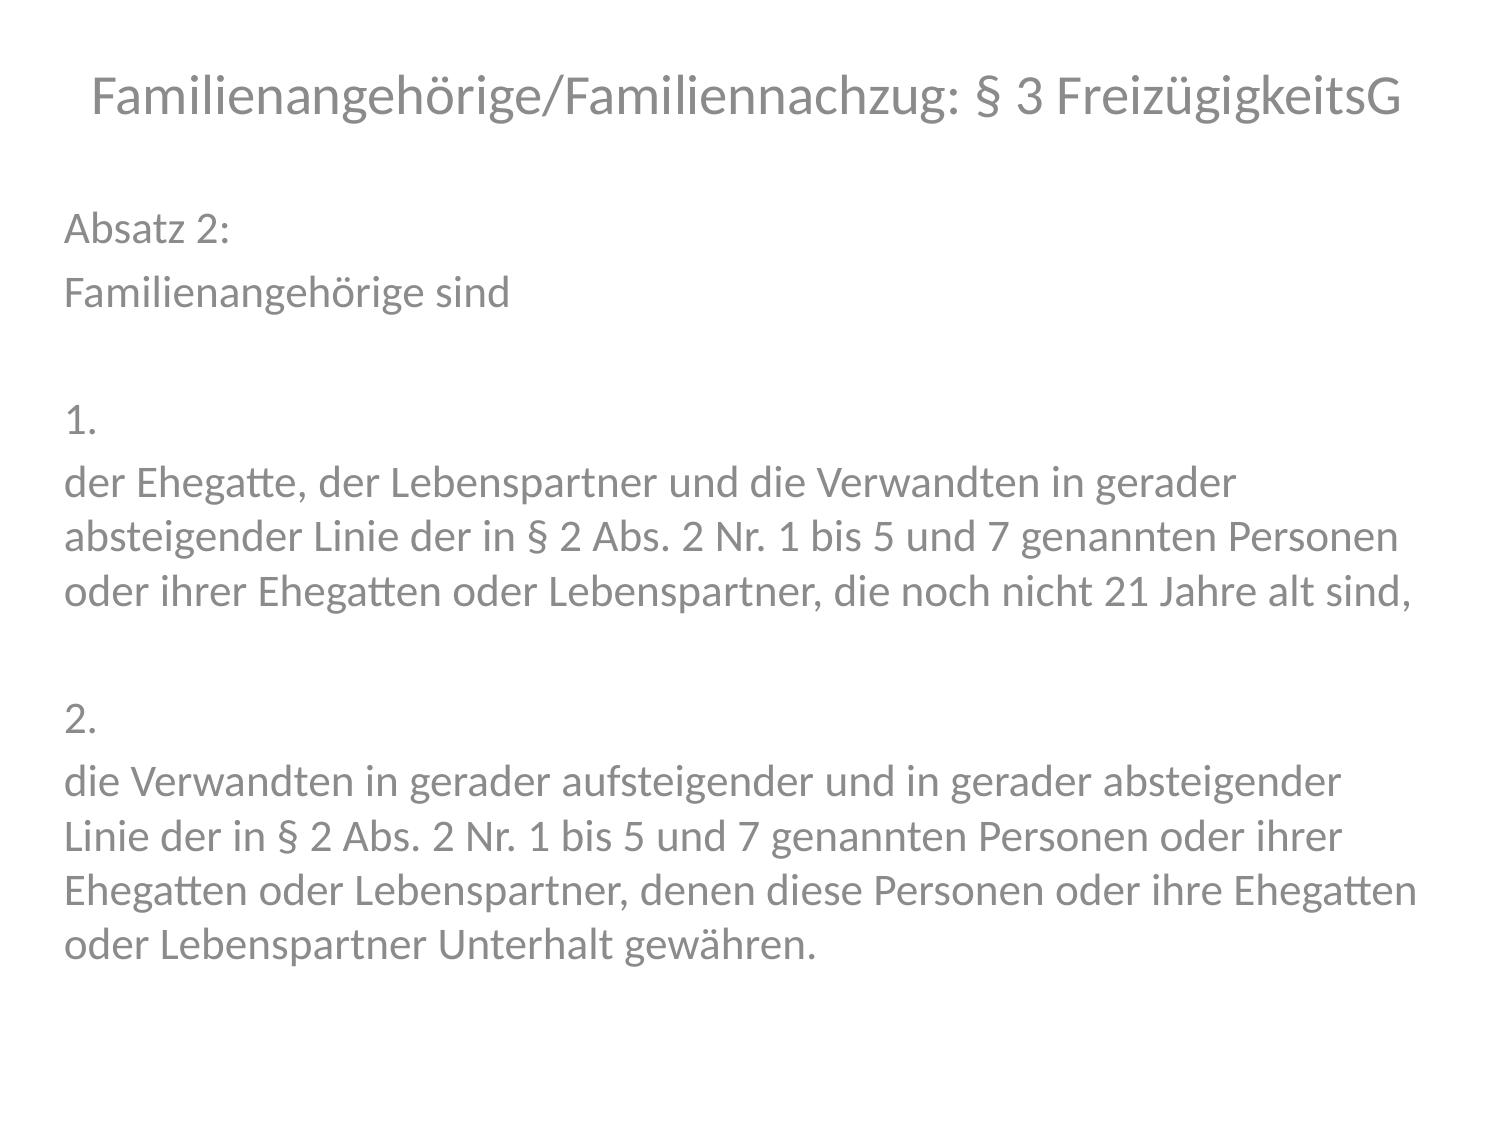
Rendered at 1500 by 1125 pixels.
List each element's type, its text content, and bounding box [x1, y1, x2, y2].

subtitle Familienangehörige/Familiennachzug: § 3 FreizügigkeitsG Absatz 2: Familienangehörige sind 1. der Ehegatte, der Lebenspartner und die Verwandten in gerader absteigender Linie der in § 2 Abs. 2 Nr. 1 bis 5 und 7 genannten Personen oder ihrer Ehegatten oder Lebenspartner, die noch nicht 21 Jahre alt sind, 2. die Verwandten in gerader aufsteigender und in gerader absteigender Linie der in § 2 Abs. 2 Nr. 1 bis 5 und 7 genannten Personen oder ihrer Ehegatten oder Lebenspartner, denen diese Personen oder ihre Ehegatten oder Lebenspartner Unterhalt gewähren. [48, 50, 1446, 1063]
